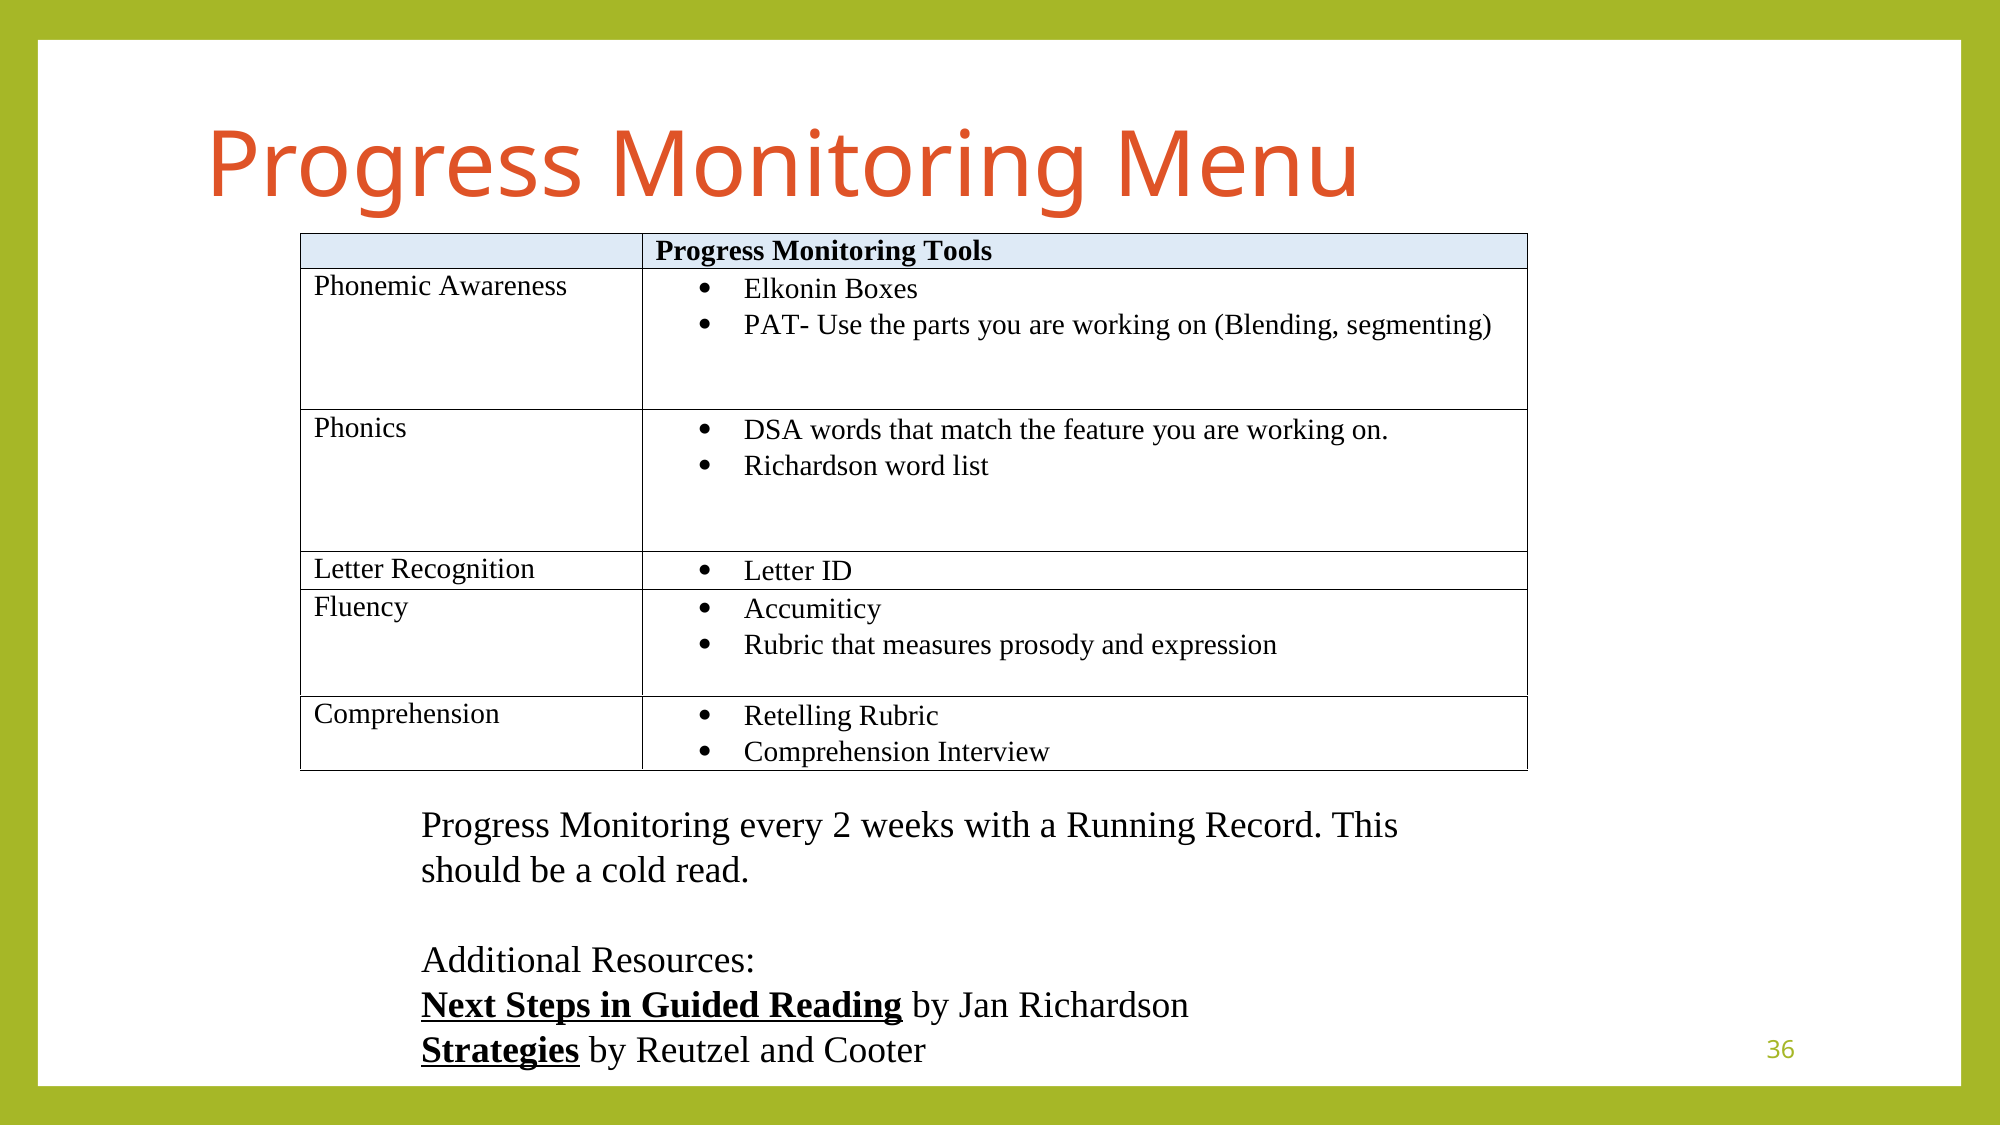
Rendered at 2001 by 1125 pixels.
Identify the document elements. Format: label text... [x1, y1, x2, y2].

slide_number 36 [1530, 1020, 1811, 1081]
text_box Progress Monitoring every 2 weeks with a Running Record. This should be a cold read. Additional Resources: Next Steps in Guided Reading by Jan Richardson Strategies by Reutzel and Cooter [406, 814, 1519, 1078]
picture [299, 232, 1626, 805]
title Progress Monitoring Menu [190, 55, 1811, 278]
